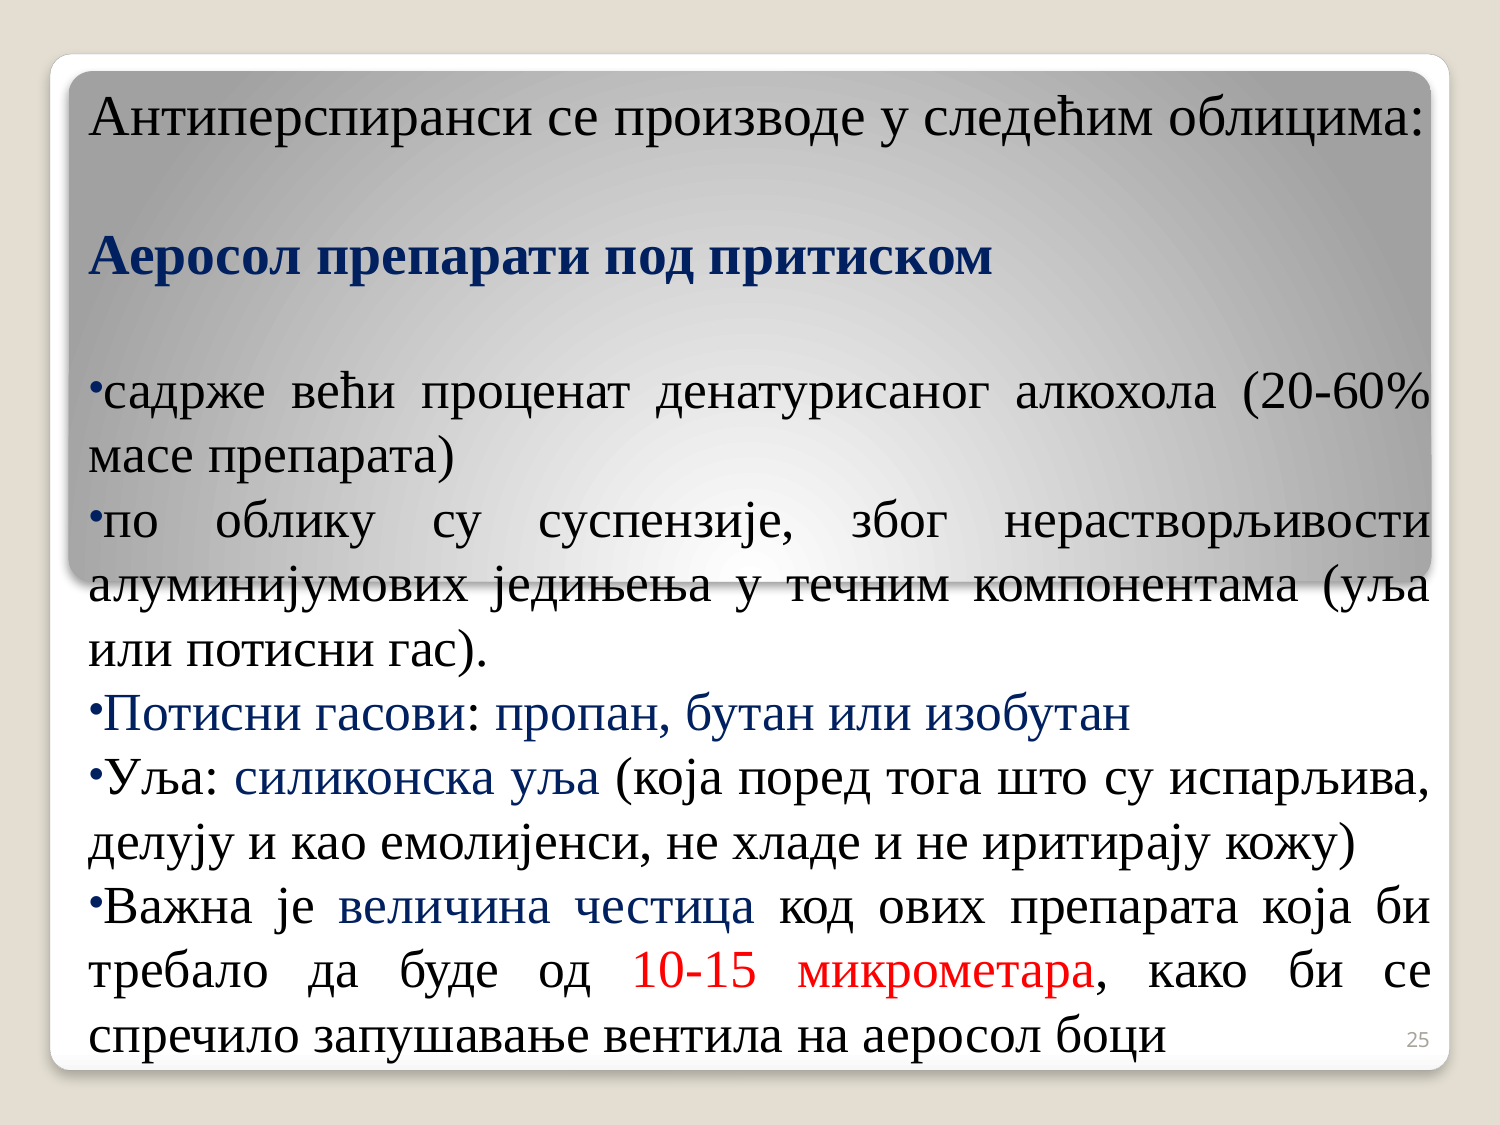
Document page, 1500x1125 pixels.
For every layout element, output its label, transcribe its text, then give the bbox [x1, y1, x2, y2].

subtitle Антиперспиранси се производе у следећим облицима: Аеросол препарати под притиском садрже већи проценат денатурисаног алкохола (20-60% масе препарата) по облику су суспензије, због нерастворљивости алуминијумових једињења у течним компонентама (уља или потисни гас). Потисни гасови: пропан, бутан или изобутан Уља: силиконска уља (која поред тога што су испарљива, делују и као емолијенси, не хладе и не иритирају кожу) Важна је величина честица код ових препарата која би требало да буде од 10-15 микрометара, како би се спречило запушавање вентила на аеросол боци [53, 78, 1447, 1094]
slide_number 25 [1369, 1002, 1445, 1063]
